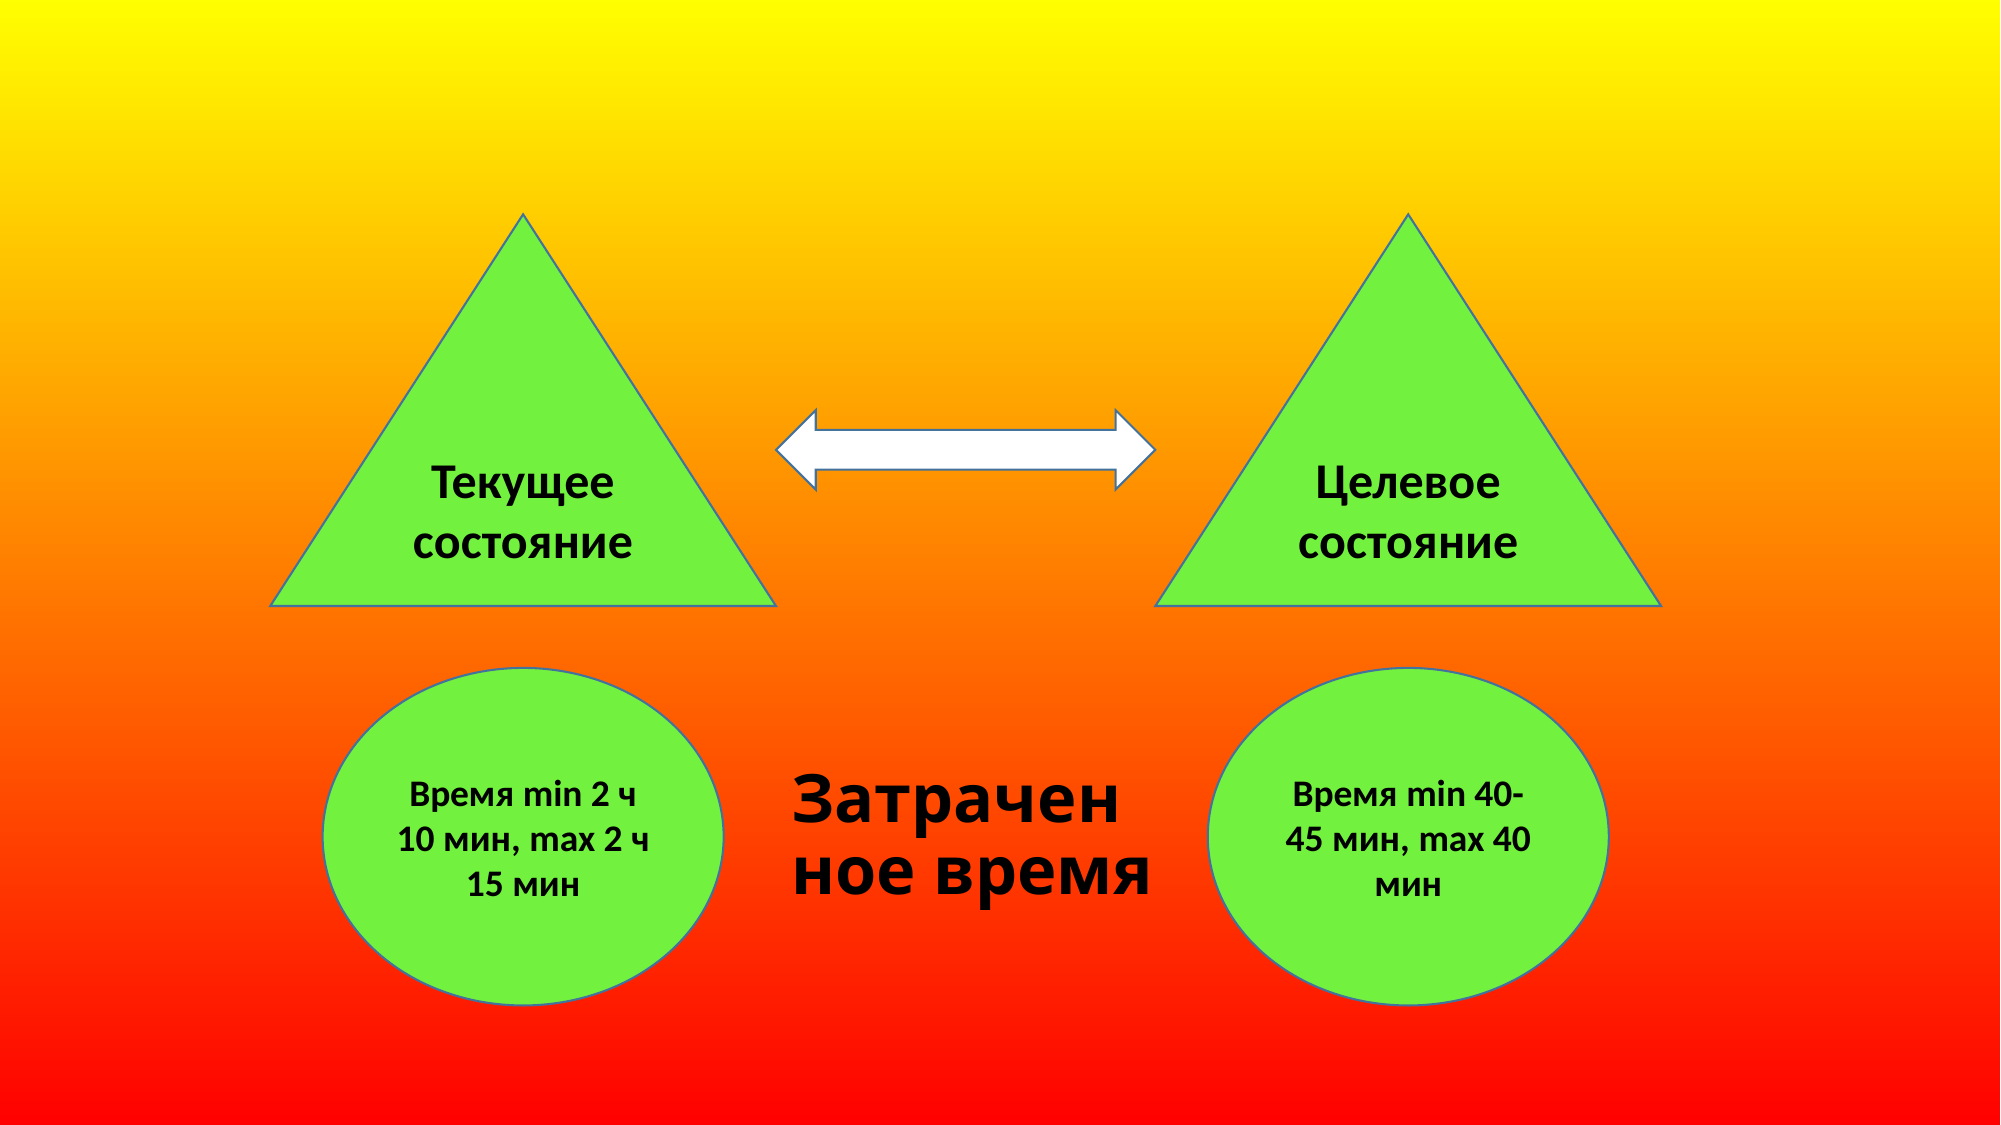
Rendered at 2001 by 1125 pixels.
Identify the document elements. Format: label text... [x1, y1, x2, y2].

text_box Время min 40-45 мин, max 40 мин [1206, 666, 1610, 1007]
title Затраченное время [776, 710, 1170, 963]
text_box Время min 2 ч 10 мин, max 2 ч 15 мин [321, 666, 725, 1007]
text_box Целевое состояние [1153, 212, 1663, 608]
text_box [774, 407, 1157, 493]
text_box Текущее состояние [268, 212, 778, 608]
